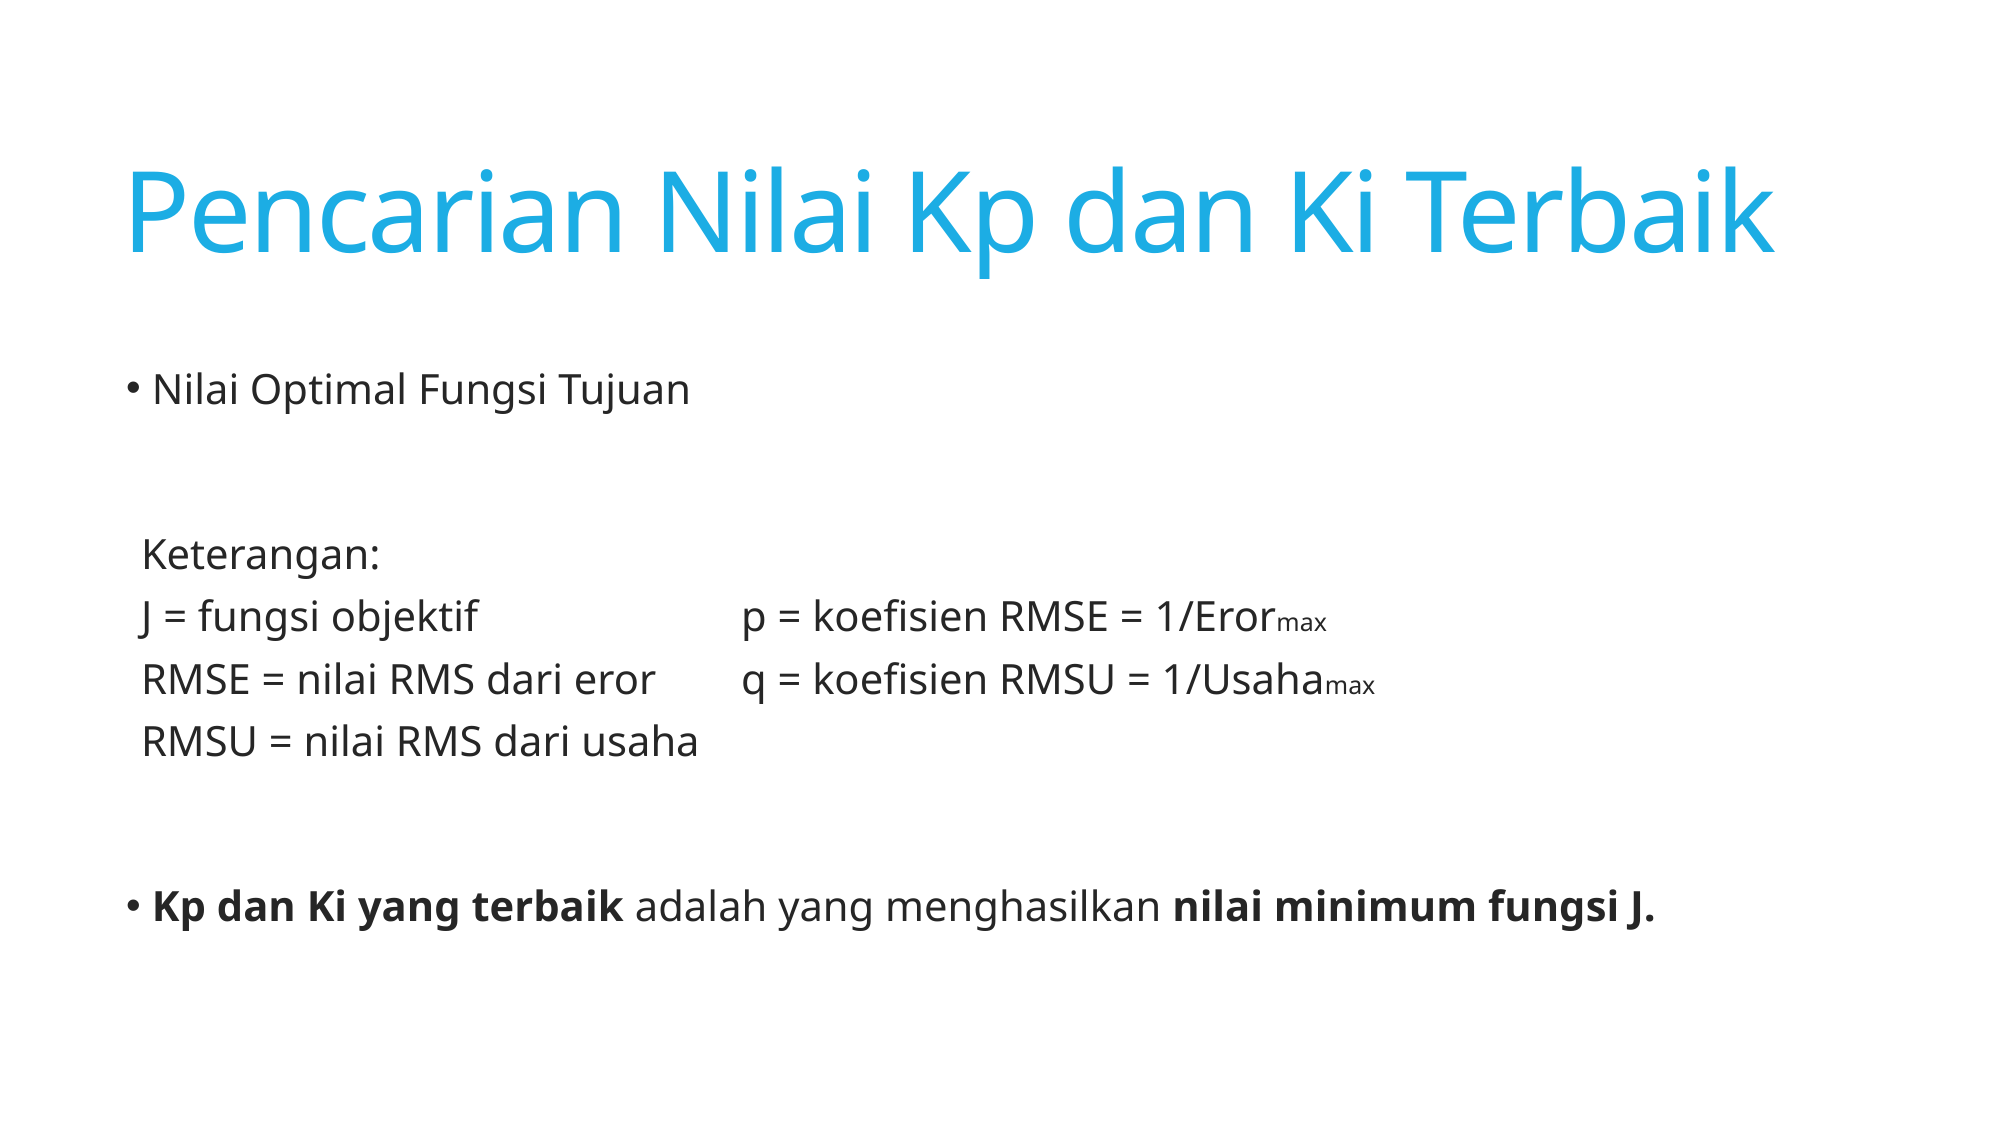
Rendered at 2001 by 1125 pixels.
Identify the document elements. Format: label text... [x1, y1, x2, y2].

title Pencarian Nilai Kp dan Ki Terbaik [107, 81, 1875, 354]
